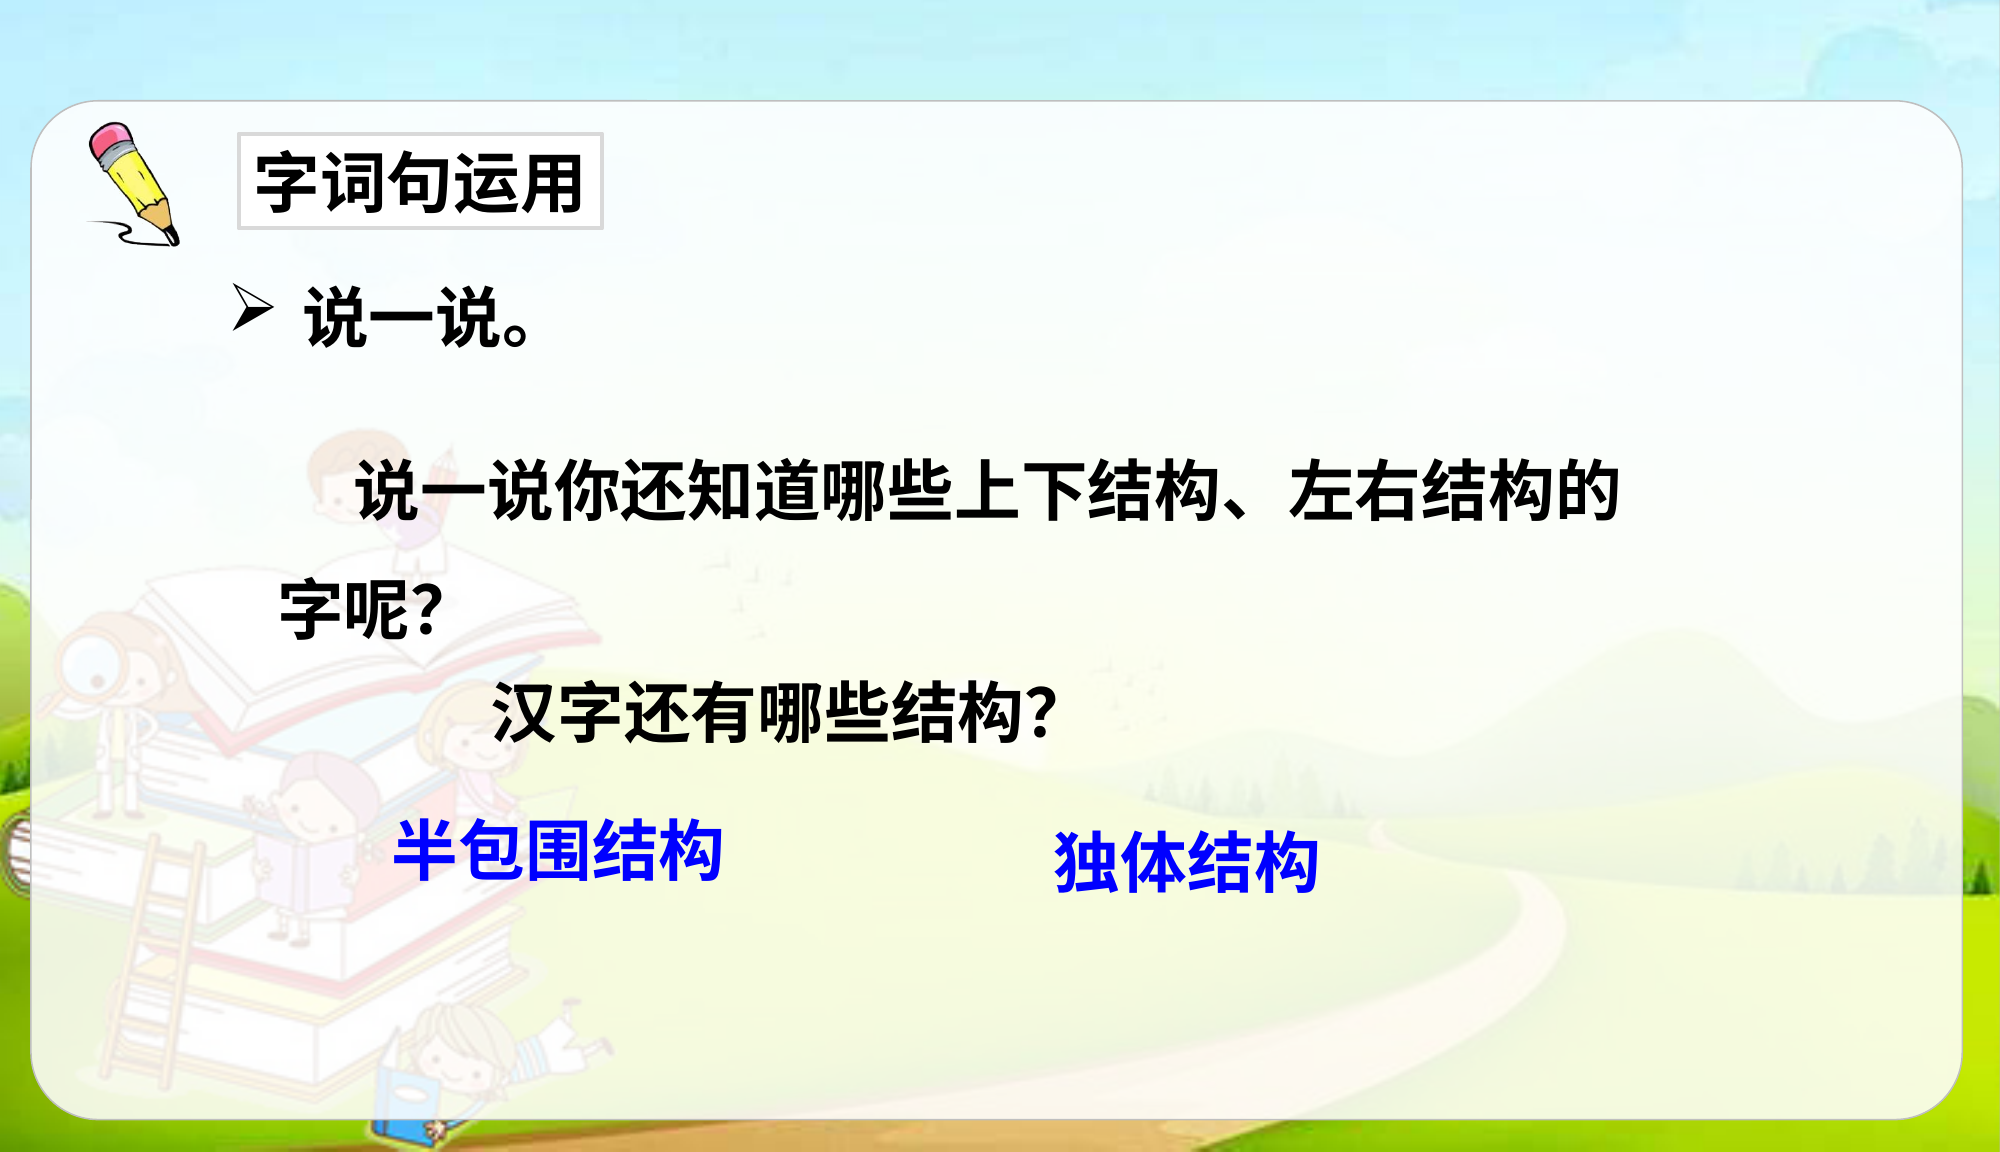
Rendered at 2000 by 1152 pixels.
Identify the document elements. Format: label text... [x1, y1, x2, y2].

picture [0, 0, 2000, 1152]
text_box 字词句运用 [237, 132, 604, 230]
text_box 独体结构 [1039, 813, 1336, 909]
text_box 半包围结构 [377, 800, 741, 896]
text_box 说一说你还知道哪些上下结构、左右结构的字呢？ [262, 400, 1688, 656]
text_box 汉字还有哪些结构？ [475, 663, 1107, 759]
text_box 说一说。 [212, 268, 584, 364]
